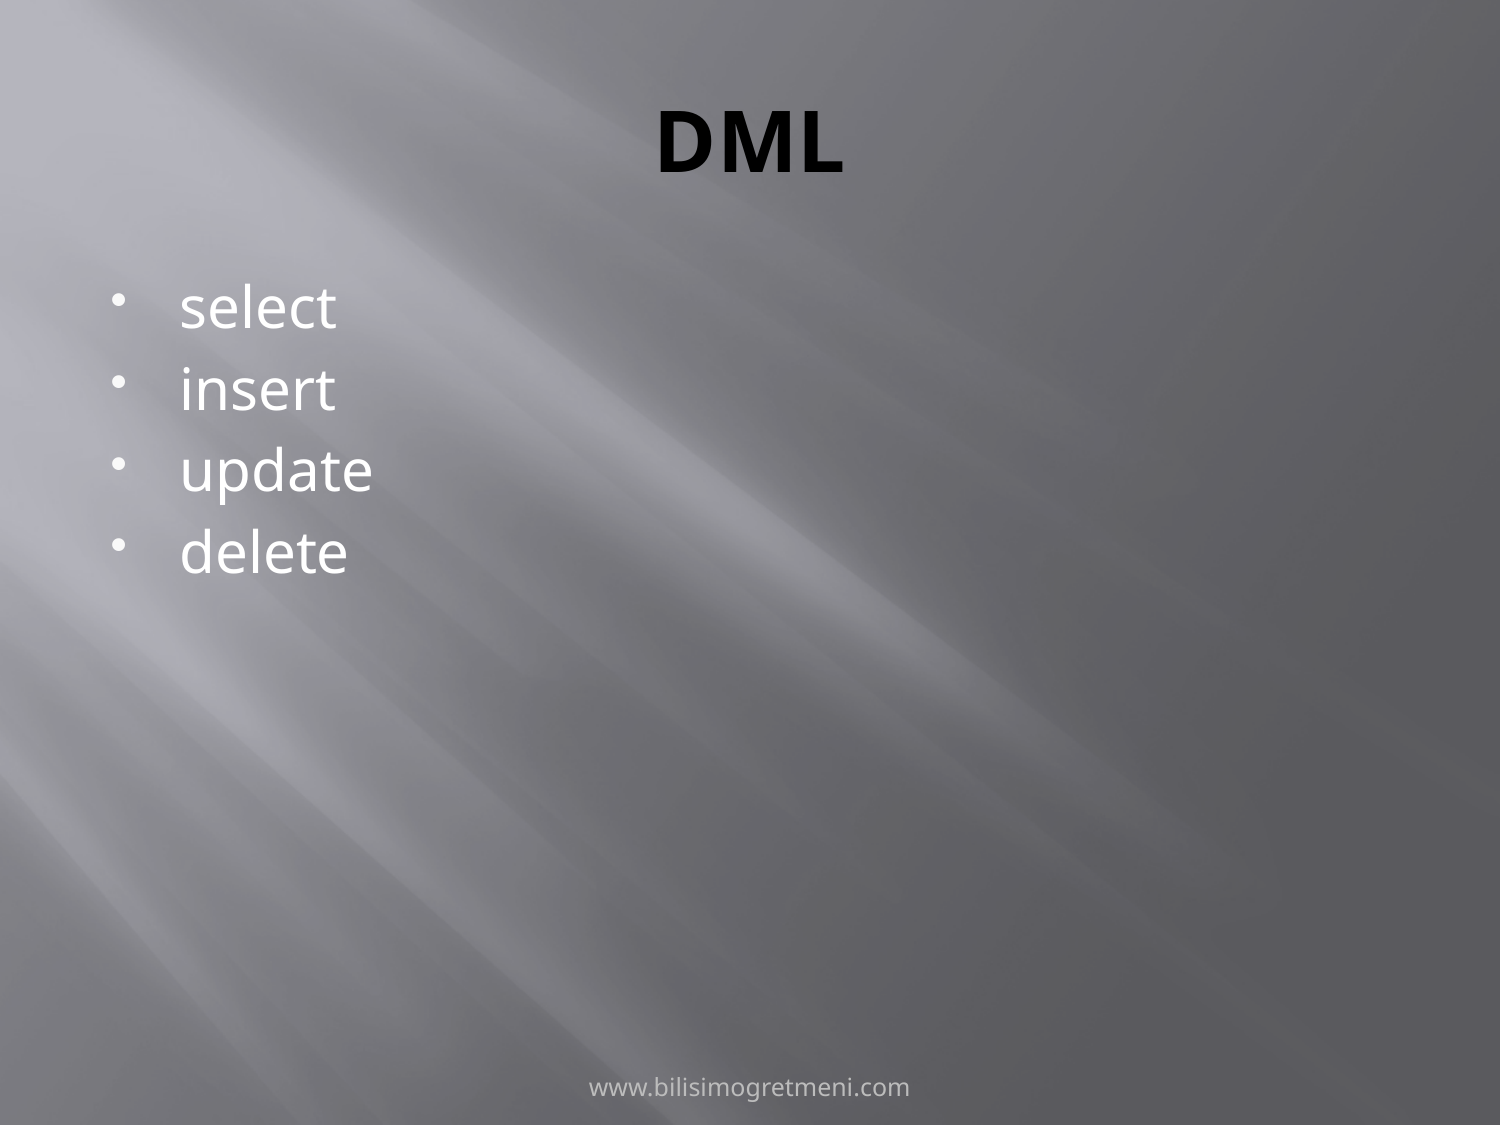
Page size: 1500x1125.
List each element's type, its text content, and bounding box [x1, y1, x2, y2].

footer www.bilisimogretmeni.com [512, 1052, 988, 1113]
title DML [75, 45, 1425, 233]
list select insert update delete [75, 262, 1425, 1035]
